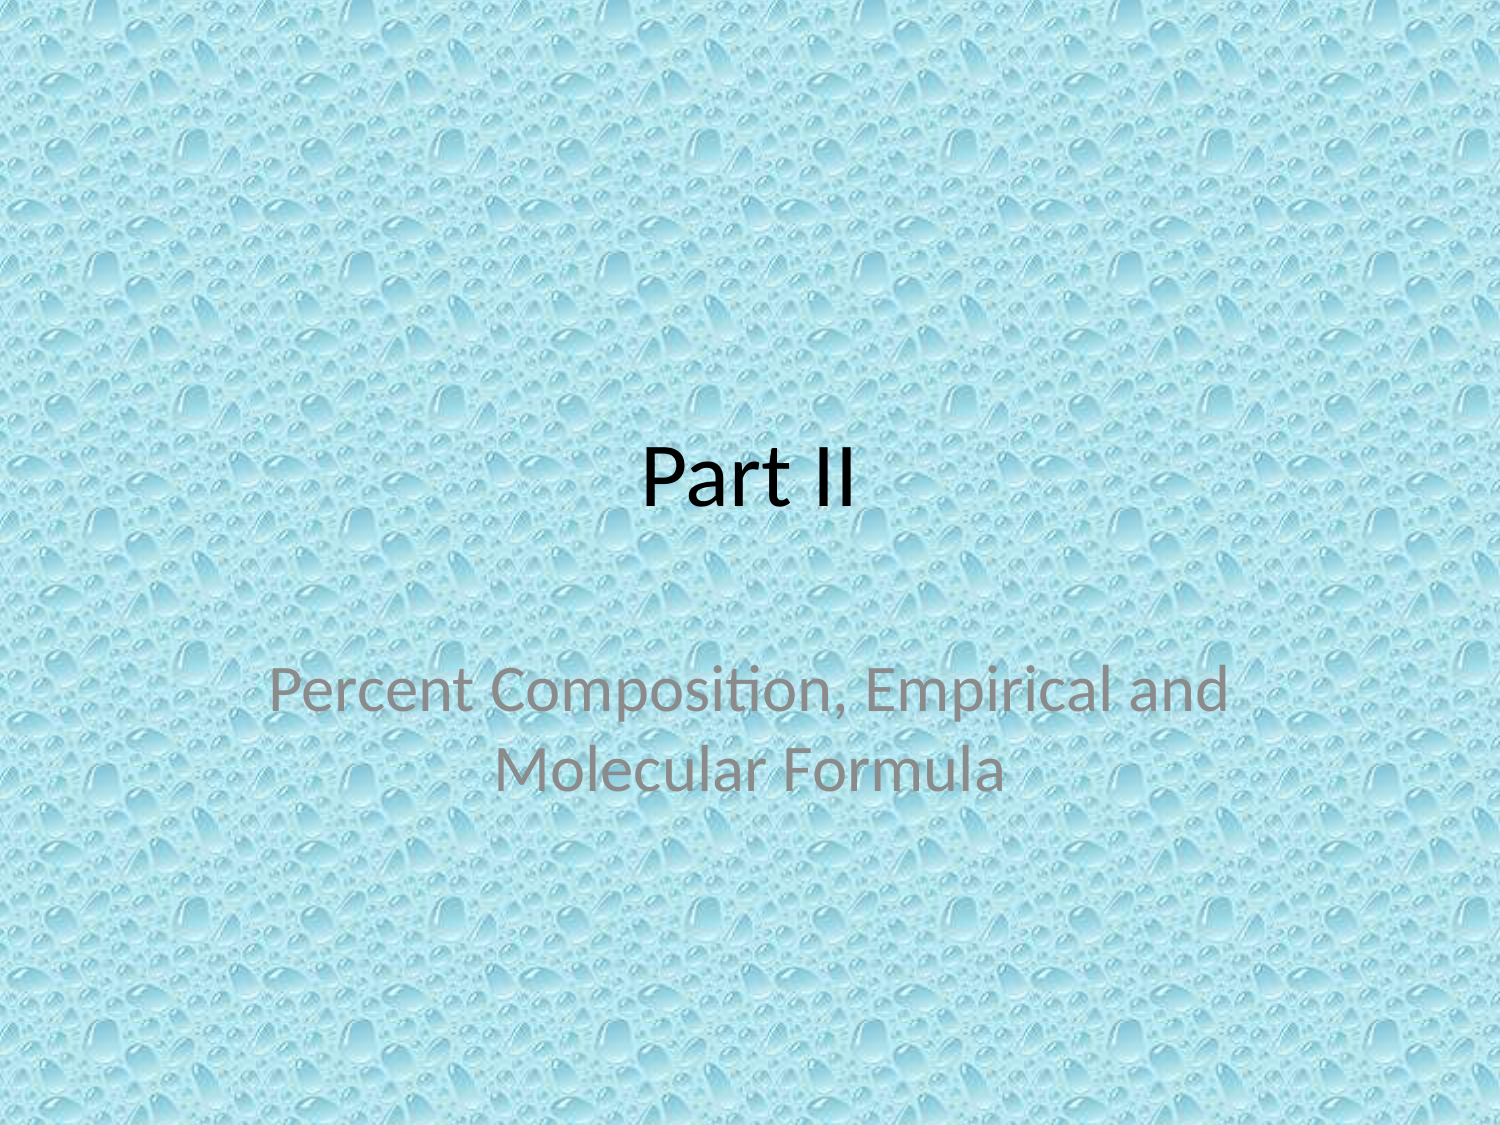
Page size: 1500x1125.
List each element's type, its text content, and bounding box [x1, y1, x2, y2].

subtitle Percent Composition, Empirical and Molecular Formula [225, 637, 1275, 925]
picture [0, 0, 1500, 1125]
title Part II [112, 349, 1388, 591]
